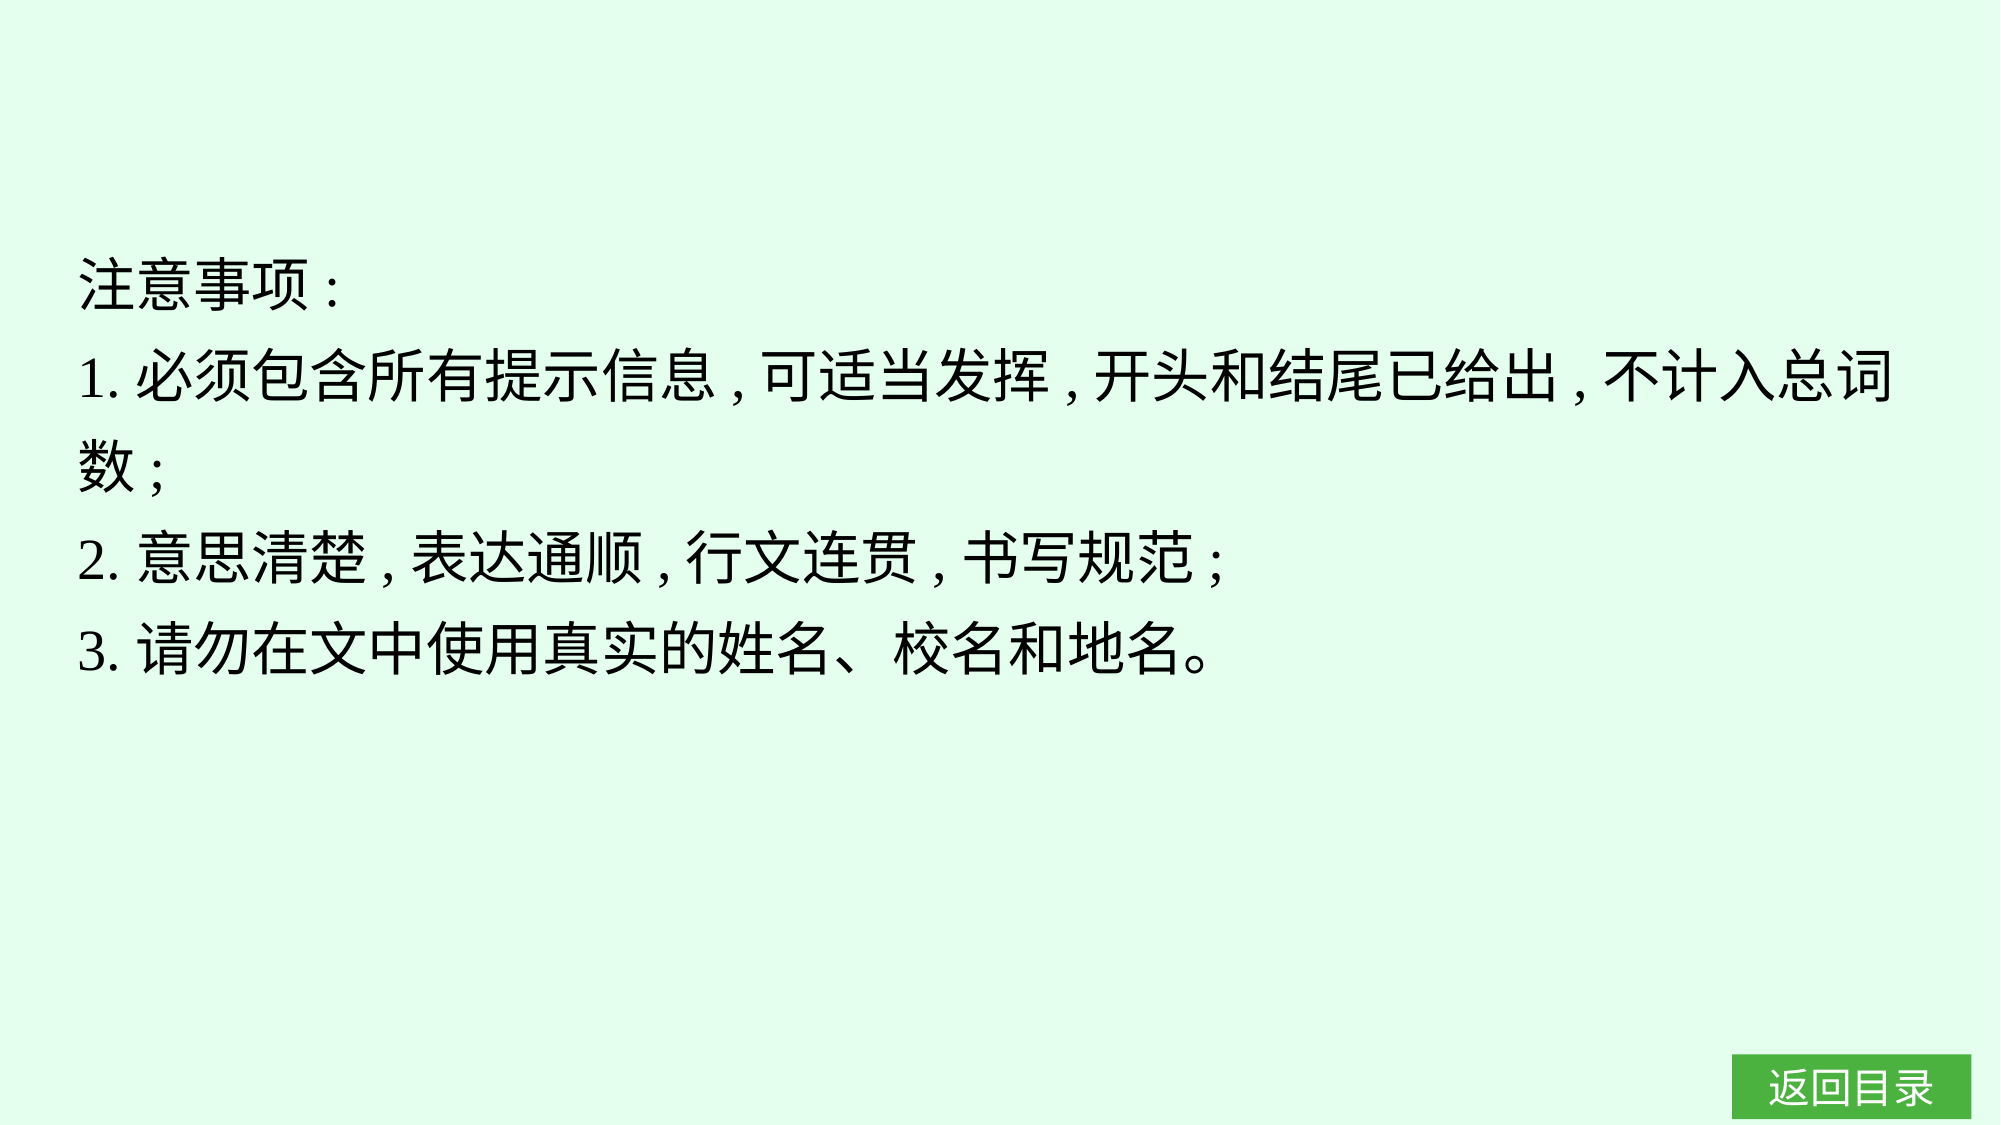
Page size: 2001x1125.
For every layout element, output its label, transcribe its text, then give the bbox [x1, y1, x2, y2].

text_box 注意事项: 1.必须包含所有提示信息,可适当发挥,开头和结尾已给出,不计入总词数; 2.意思清楚,表达通顺,行文连贯,书写规范; 3.请勿在文中使用真实的姓名、校名和地名。 [62, 220, 1938, 690]
